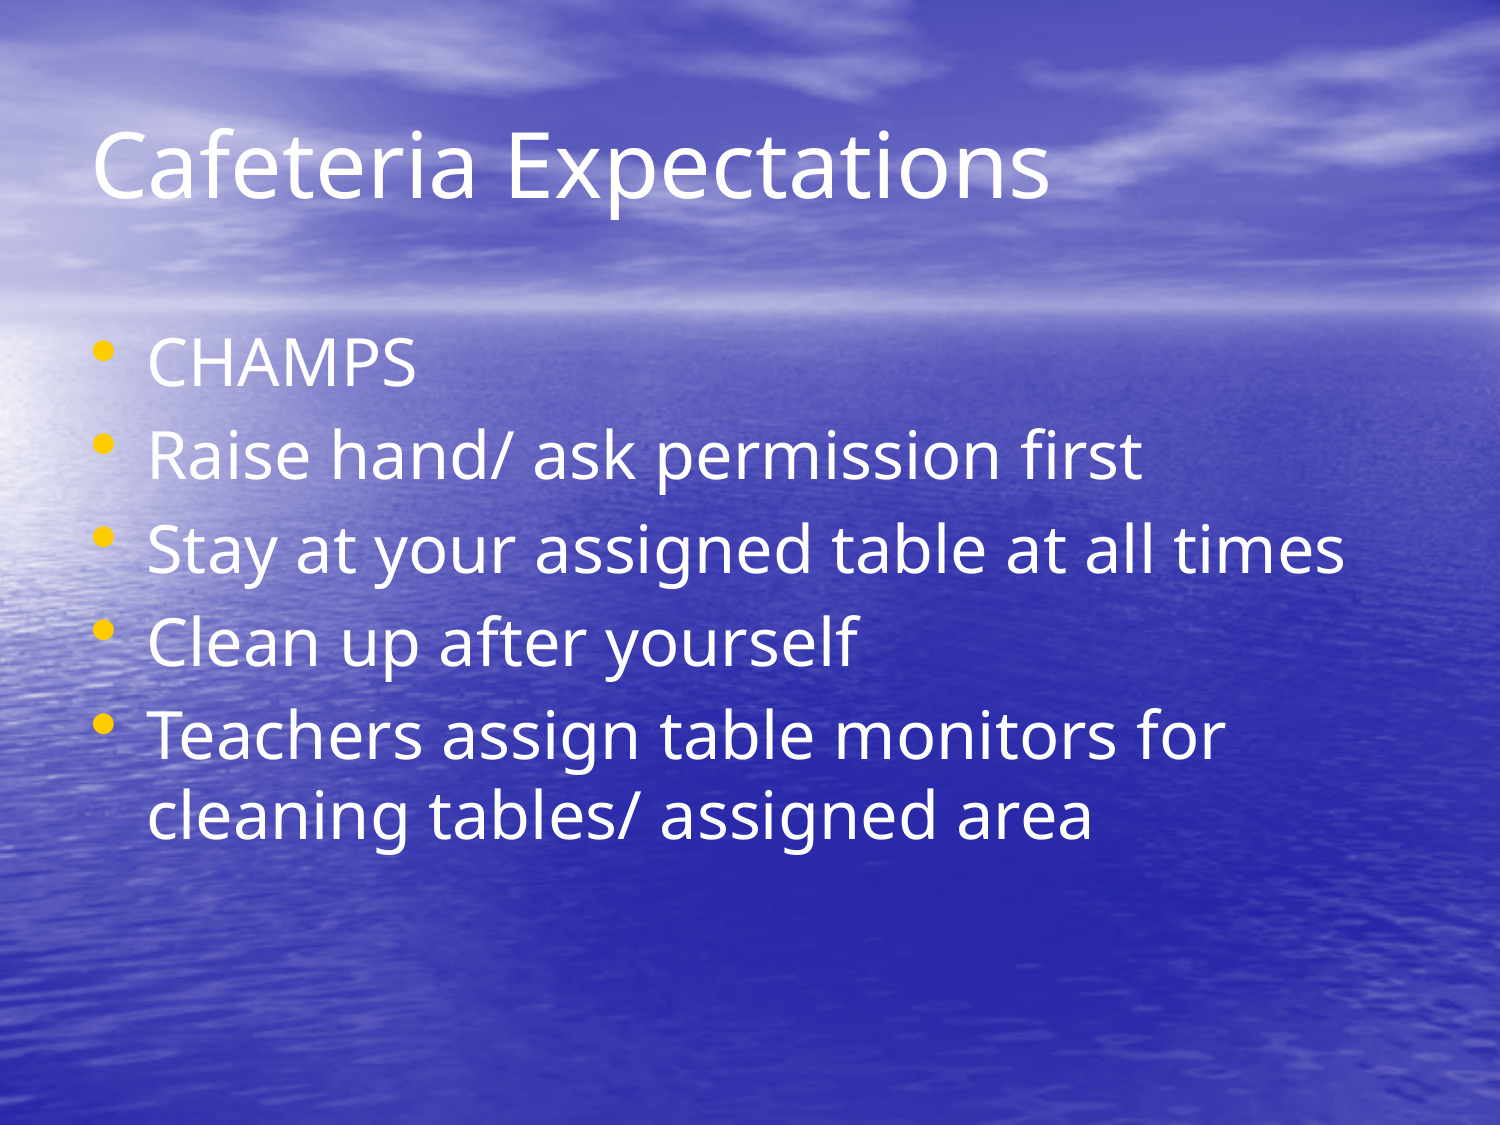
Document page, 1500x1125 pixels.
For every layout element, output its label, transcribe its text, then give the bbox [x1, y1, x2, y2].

title Cafeteria Expectations [74, 47, 1426, 276]
list CHAMPS Raise hand/ ask permission first Stay at your assigned table at all times Clean up after yourself Teachers assign table monitors for cleaning tables/ assigned area [74, 312, 1426, 988]
